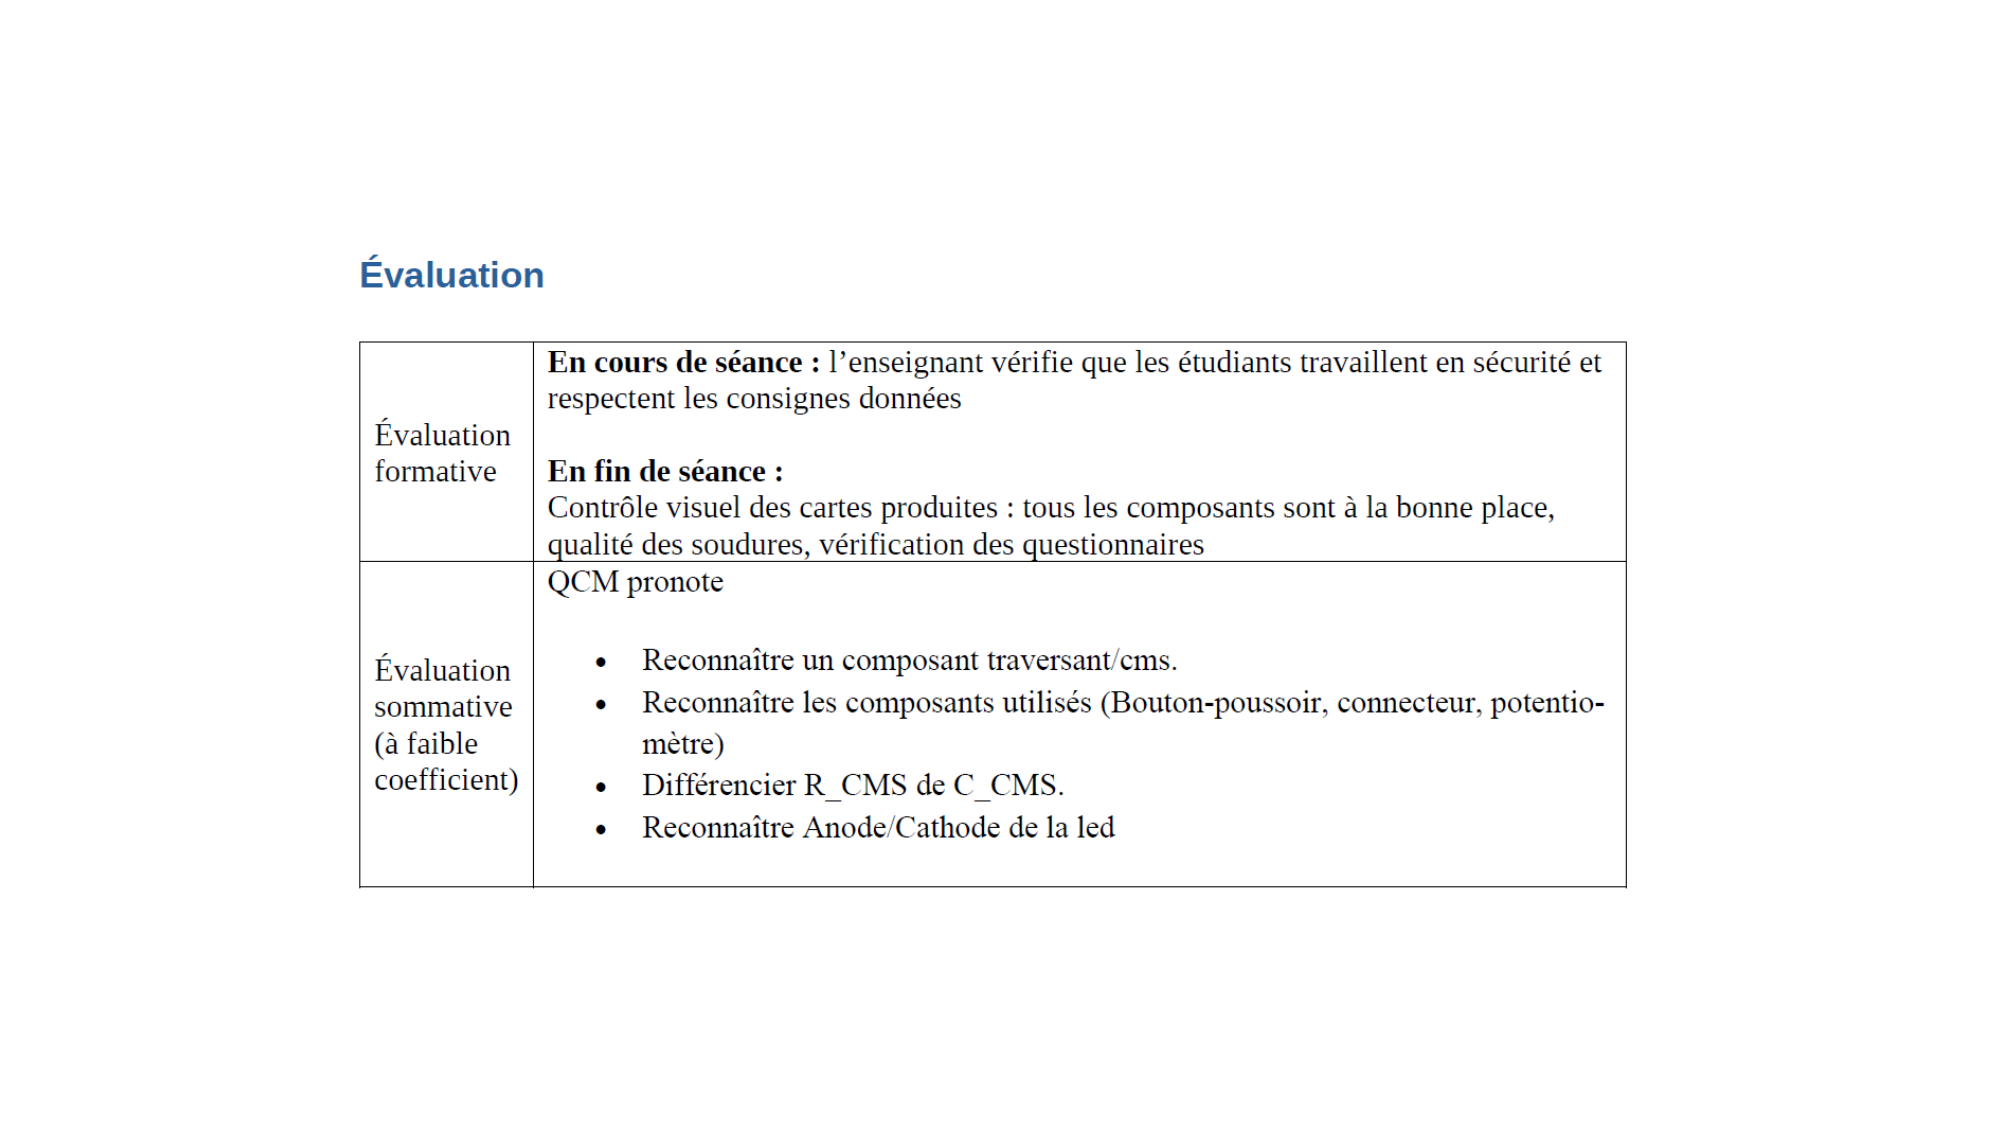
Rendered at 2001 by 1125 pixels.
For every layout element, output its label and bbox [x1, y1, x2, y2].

picture [300, 244, 1700, 951]
